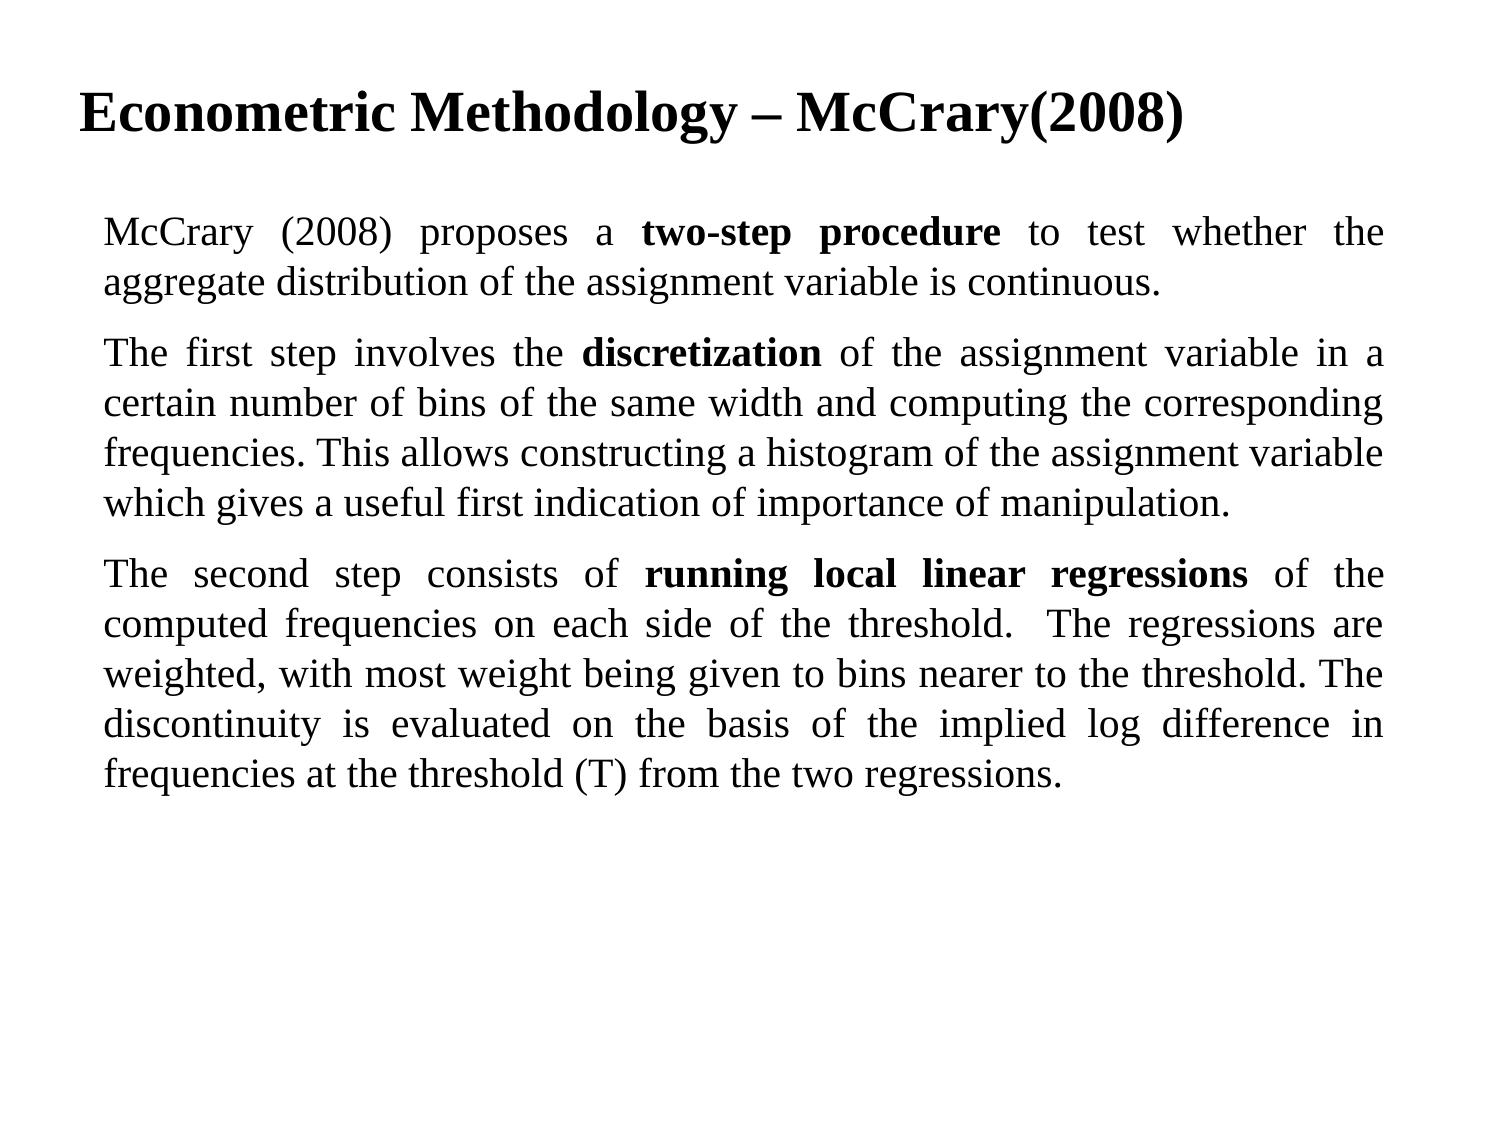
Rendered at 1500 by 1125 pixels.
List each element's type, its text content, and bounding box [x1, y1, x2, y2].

text_box Econometric Methodology – McCrary(2008) [64, 66, 1340, 149]
text_box McCrary (2008) proposes a two-step procedure to test whether the aggregate distribution of the assignment variable is continuous. The first step involves the discretization of the assignment variable in a certain number of bins of the same width and computing the corresponding frequencies. This allows constructing a histogram of the assignment variable which gives a useful first indication of importance of manipulation. The second step consists of running local linear regressions of the computed frequencies on each side of the threshold. The regressions are weighted, with most weight being given to bins nearer to the threshold. The discontinuity is evaluated on the basis of the implied log difference in frequencies at the threshold (T) from the two regressions. [88, 196, 1400, 803]
